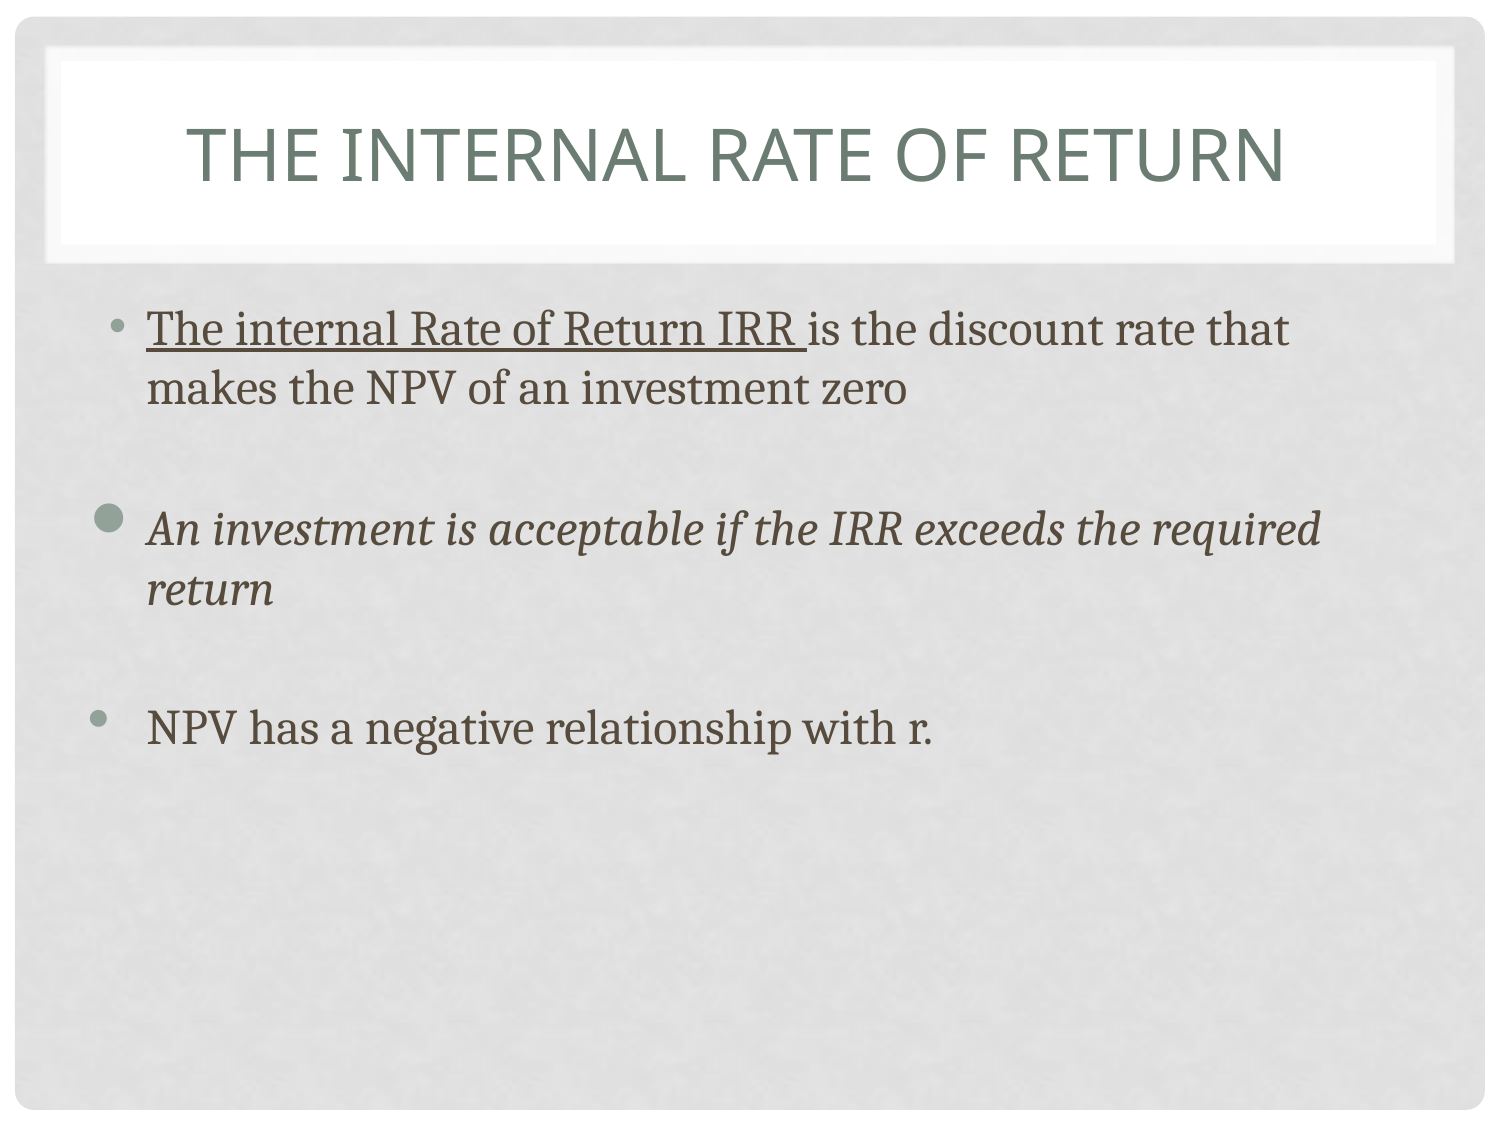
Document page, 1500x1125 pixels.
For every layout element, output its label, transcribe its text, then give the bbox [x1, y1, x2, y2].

list The internal Rate of Return IRR is the discount rate that makes the NPV of an investment zero An investment is acceptable if the IRR exceeds the required return NPV has a negative relationship with r. [75, 287, 1425, 1005]
title The internal Rate of Return [69, 66, 1425, 238]
